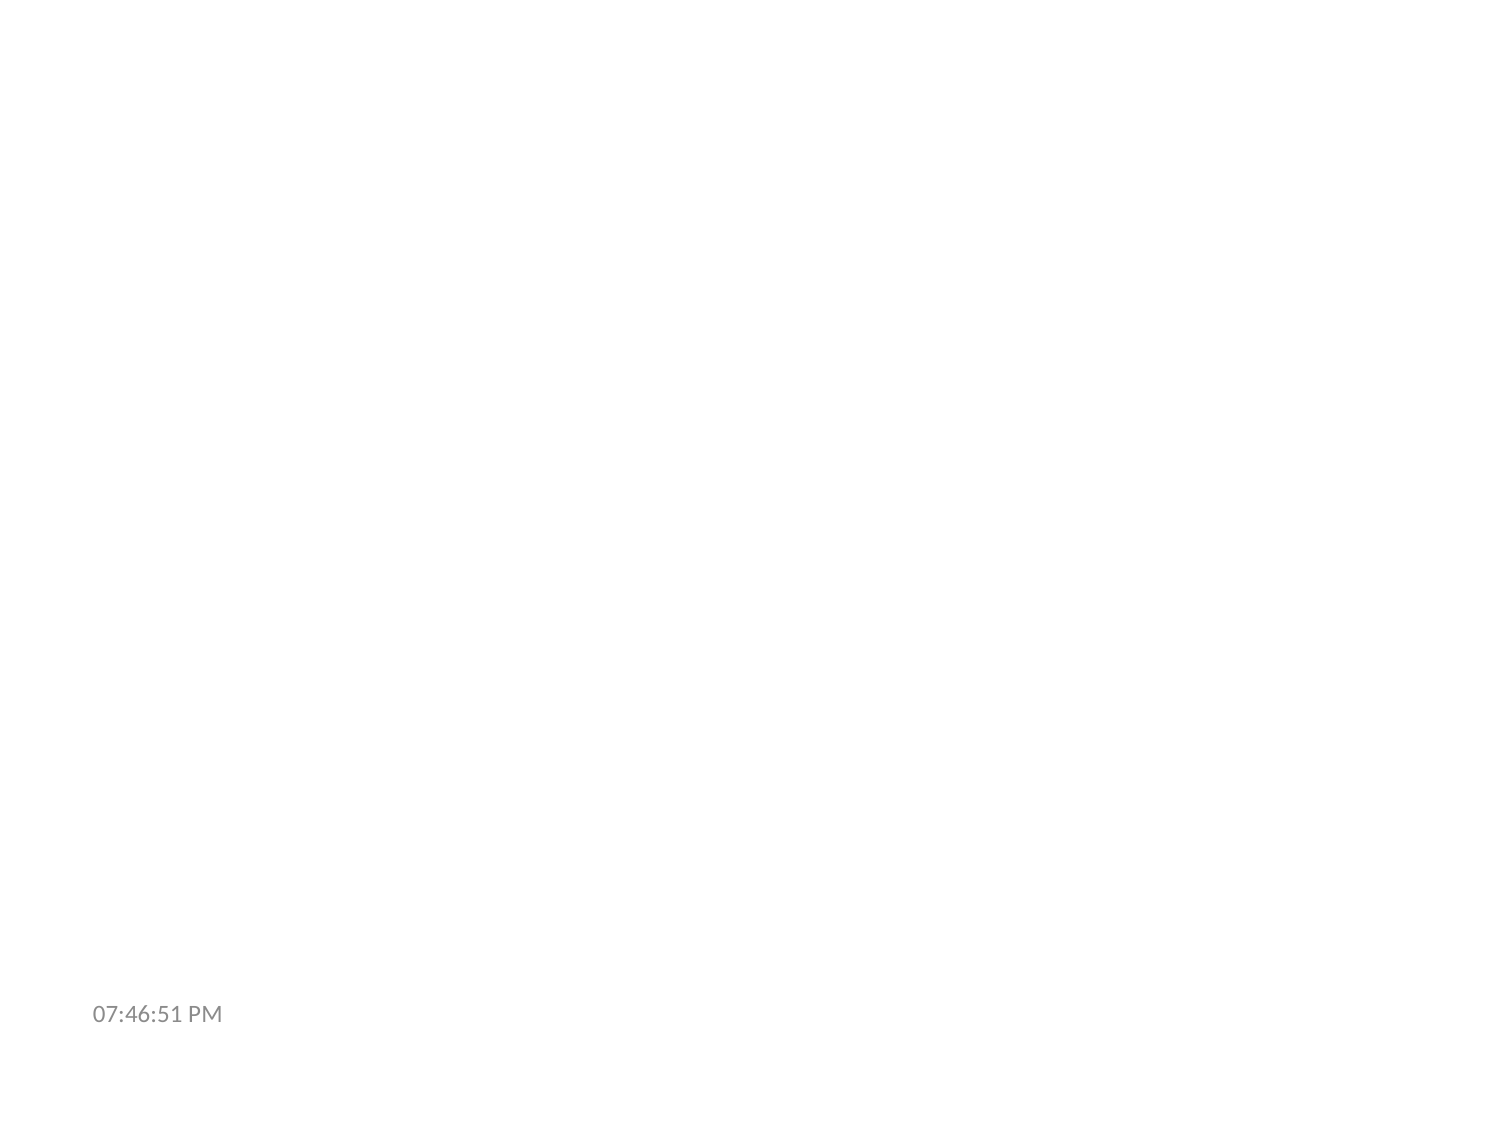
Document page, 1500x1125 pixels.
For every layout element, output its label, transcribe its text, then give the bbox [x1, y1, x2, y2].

text_box 3:35:09 PM [77, 982, 428, 1043]
